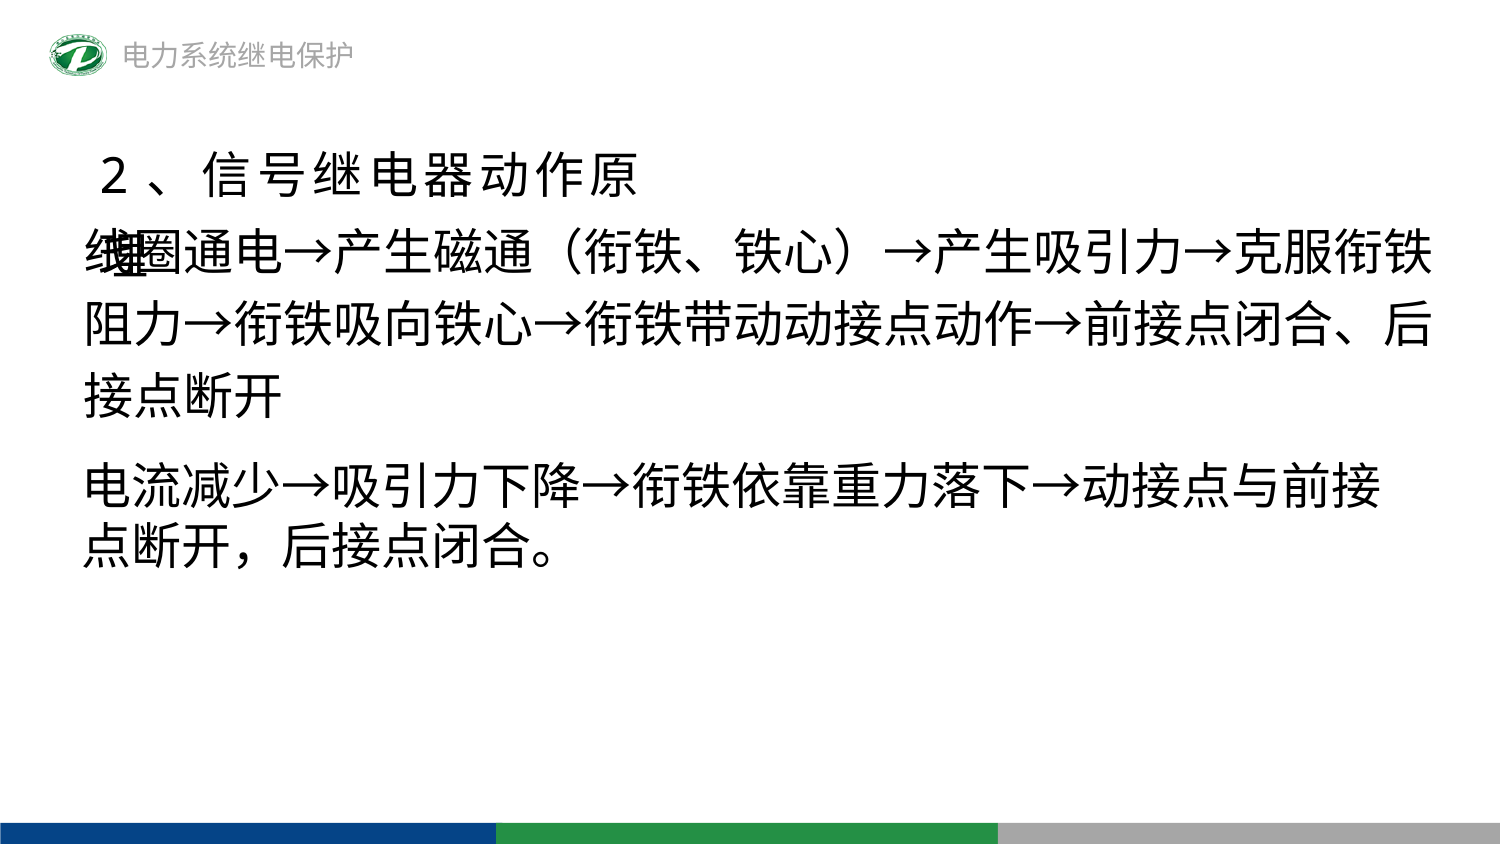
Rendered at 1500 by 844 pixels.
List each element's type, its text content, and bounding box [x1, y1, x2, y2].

text_box 2、信号继电器动作原理 [83, 115, 655, 201]
text_box [0, 821, 494, 844]
text_box 电力系统继电保护 [122, 29, 370, 80]
text_box [494, 821, 996, 844]
text_box 线圈通电→产生磁通（衔铁、铁心）→产生吸引力→克服衔铁阻力→衔铁吸向铁心→衔铁带动动接点动作→前接点闭合、后接点断开 [68, 201, 1483, 432]
text_box [996, 821, 1500, 844]
picture [41, 19, 118, 91]
text_box 电流减少→吸引力下降→衔铁依靠重力落下→动接点与前接点断开，后接点闭合。 [66, 447, 1417, 583]
